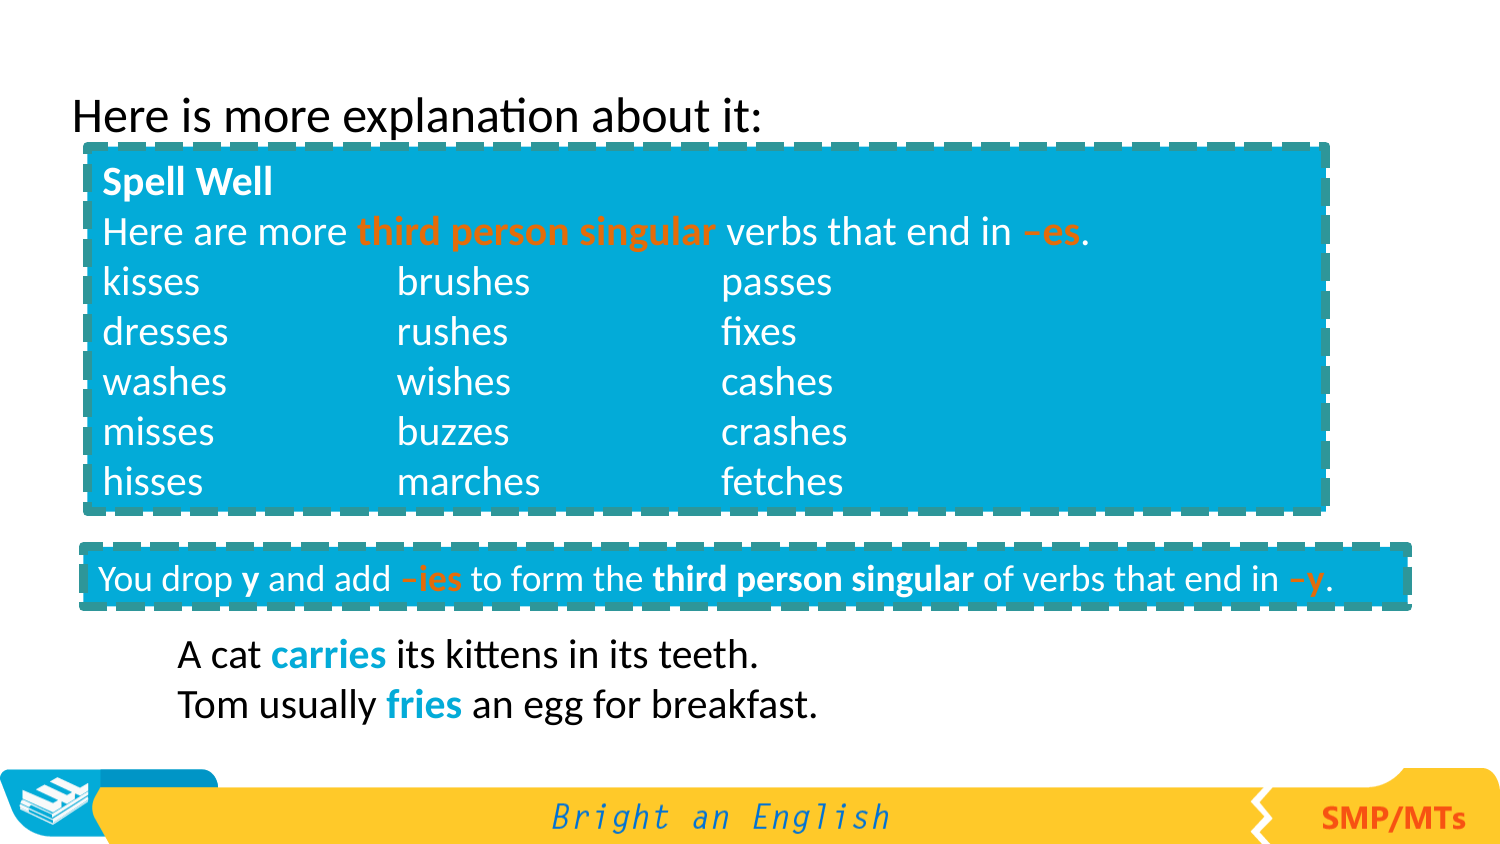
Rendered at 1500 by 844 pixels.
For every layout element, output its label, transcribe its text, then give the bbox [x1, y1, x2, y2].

picture [0, 768, 1500, 844]
text_box Spell Well Here are more third person singular verbs that end in –es. kisses brushes passes dresses rushes fixes washes wishes cashes misses buzzes crashes hisses marches fetches [87, 146, 1326, 512]
text_box Here is more explanation about it: [57, 74, 825, 150]
picture [20, 778, 88, 823]
text_box A cat carries its kittens in its teeth. Tom usually fries an egg for breakfast. [162, 619, 913, 735]
text_box You drop y and add –ies to form the third person singular of verbs that end in –y. [83, 546, 1408, 607]
